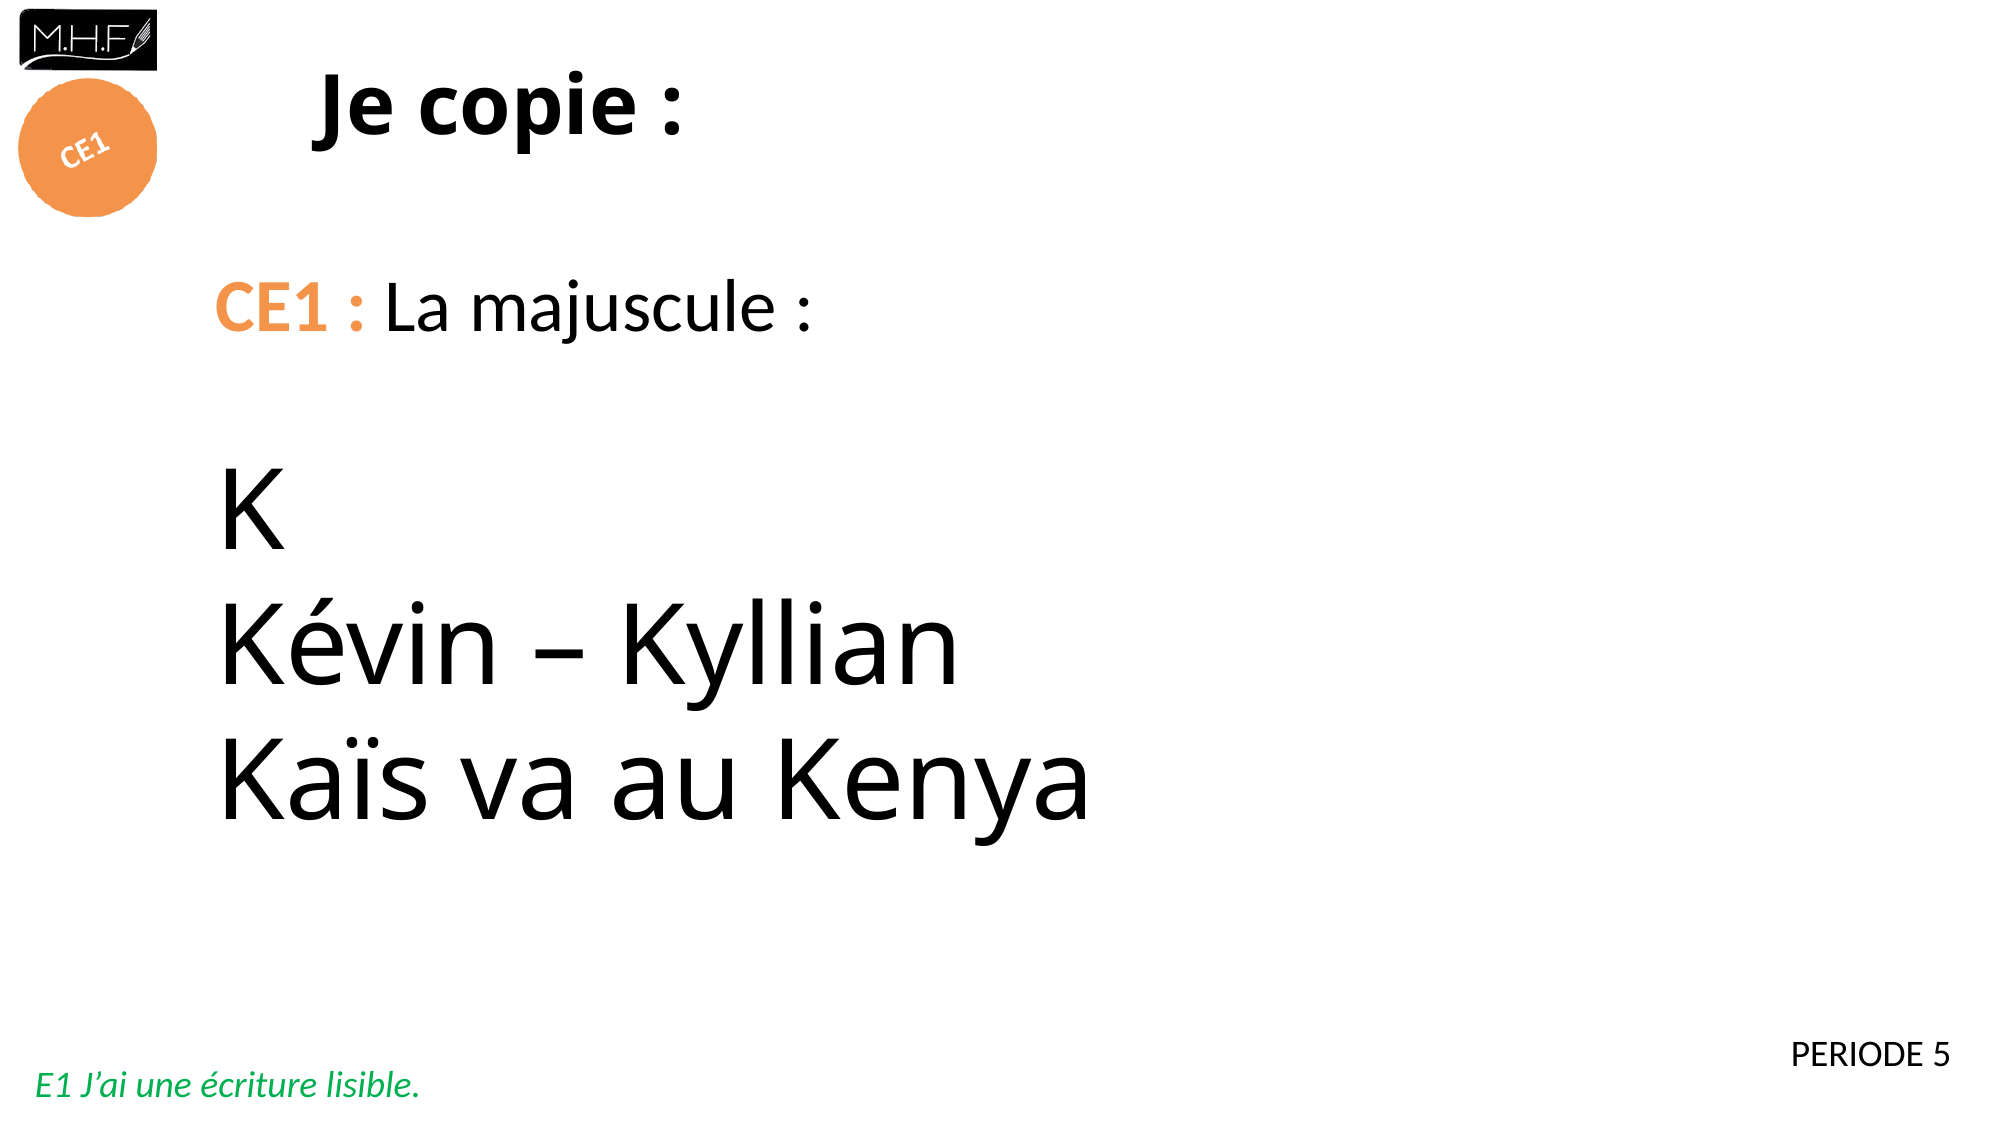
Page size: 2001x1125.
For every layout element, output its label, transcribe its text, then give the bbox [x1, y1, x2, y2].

text_box Je copie : [303, 7, 1549, 208]
text_box E1 J’ai une écriture lisible. [19, 1052, 646, 1125]
picture [16, 7, 157, 74]
text_box PERIODE 5 [1362, 1021, 1967, 1082]
text_box CE1 : La majuscule : K Kévin – Kyllian Kaïs va au Kenya [200, 249, 1297, 985]
picture [18, 78, 157, 218]
